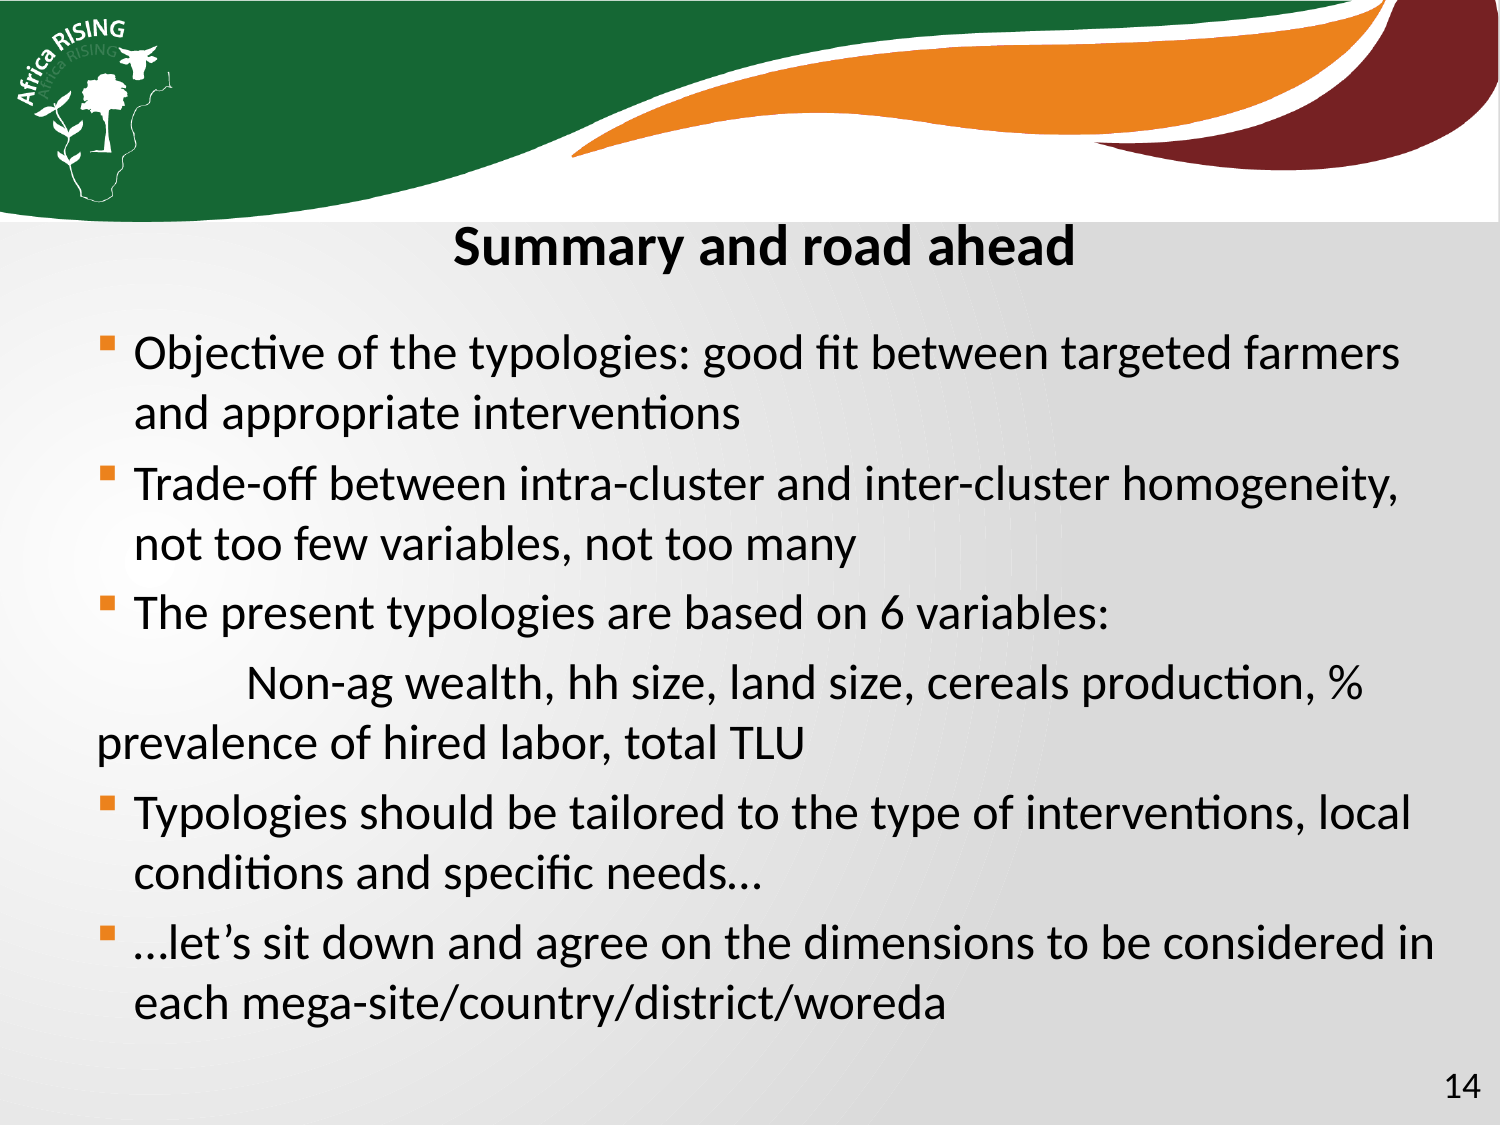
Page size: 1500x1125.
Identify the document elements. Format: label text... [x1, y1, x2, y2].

list Summary and road ahead [62, 200, 1463, 312]
picture [0, 0, 1499, 222]
slide_number 14 [1424, 1049, 1500, 1116]
list Objective of the typologies: good fit between targeted farmers and appropriate interventions Trade-off between intra-cluster and inter-cluster homogeneity, not too few variables, not too many The present typologies are based on 6 variables: Non-ag wealth, hh size, land size, cereals production, % prevalence of hired labor, total TLU Typologies should be tailored to the type of interventions, local conditions and specific needs… …let’s sit down and agree on the dimensions to be considered in each mega-site/country/district/woreda [62, 312, 1463, 1088]
